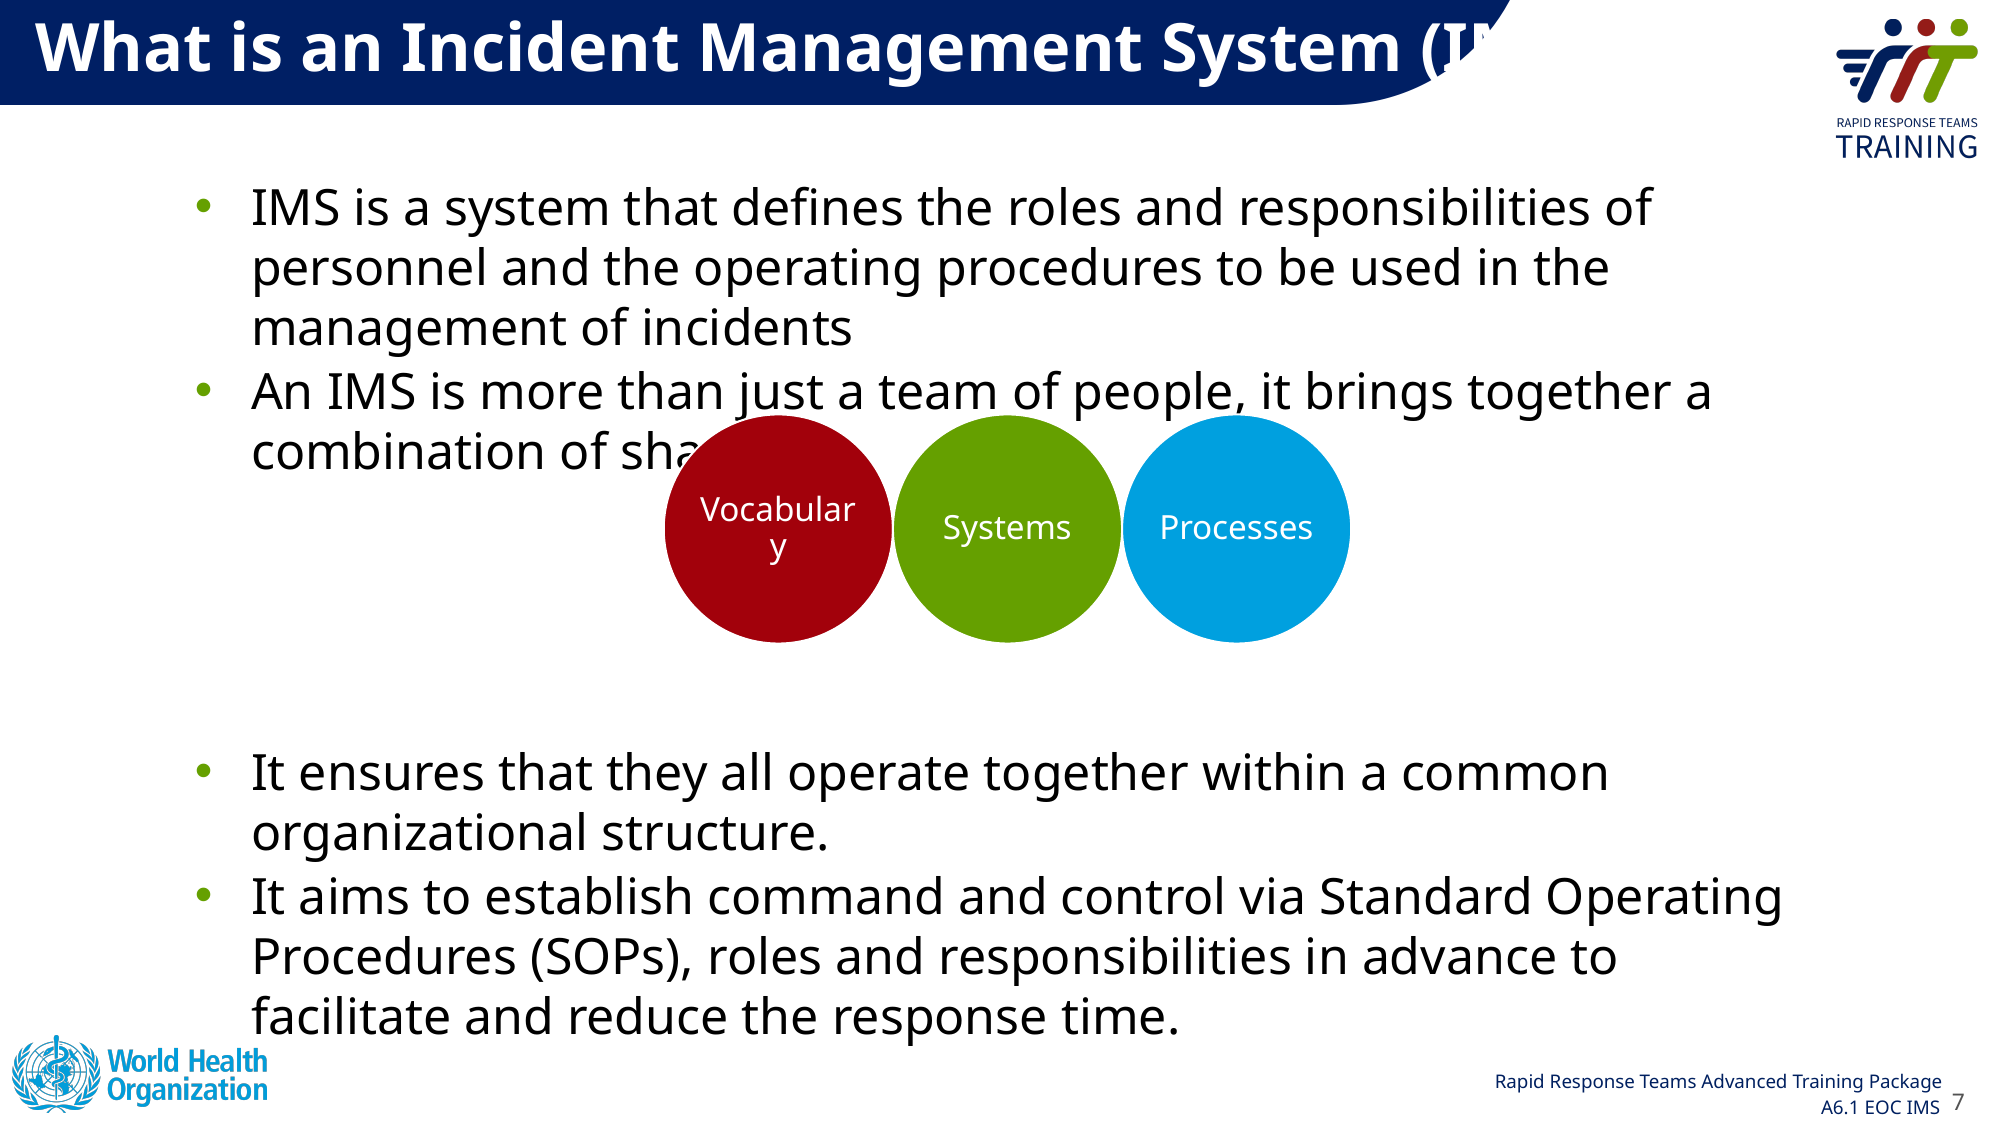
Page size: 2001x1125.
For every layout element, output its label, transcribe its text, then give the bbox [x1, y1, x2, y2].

picture [0, 0, 1533, 105]
picture [58, 1050, 64, 1058]
picture [12, 1083, 48, 1113]
text_box IMS is a system that defines the roles and responsibilities of personnel and the operating procedures to be used in the management of incidents An IMS is more than just a team of people, it brings together a combination of shared: It ensures that they all operate together within a common organizational structure. It aims to establish command and control via Standard Operating Procedures (SOPs), roles and responsibilities in advance to facilitate and reduce the response time. [187, 167, 1828, 1112]
picture [12, 1035, 267, 1113]
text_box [663, 414, 1352, 644]
picture [1835, 19, 1978, 167]
title What is an Incident Management System (IMS)? [27, 0, 1829, 101]
slide_number 7 [1882, 1037, 1916, 1092]
